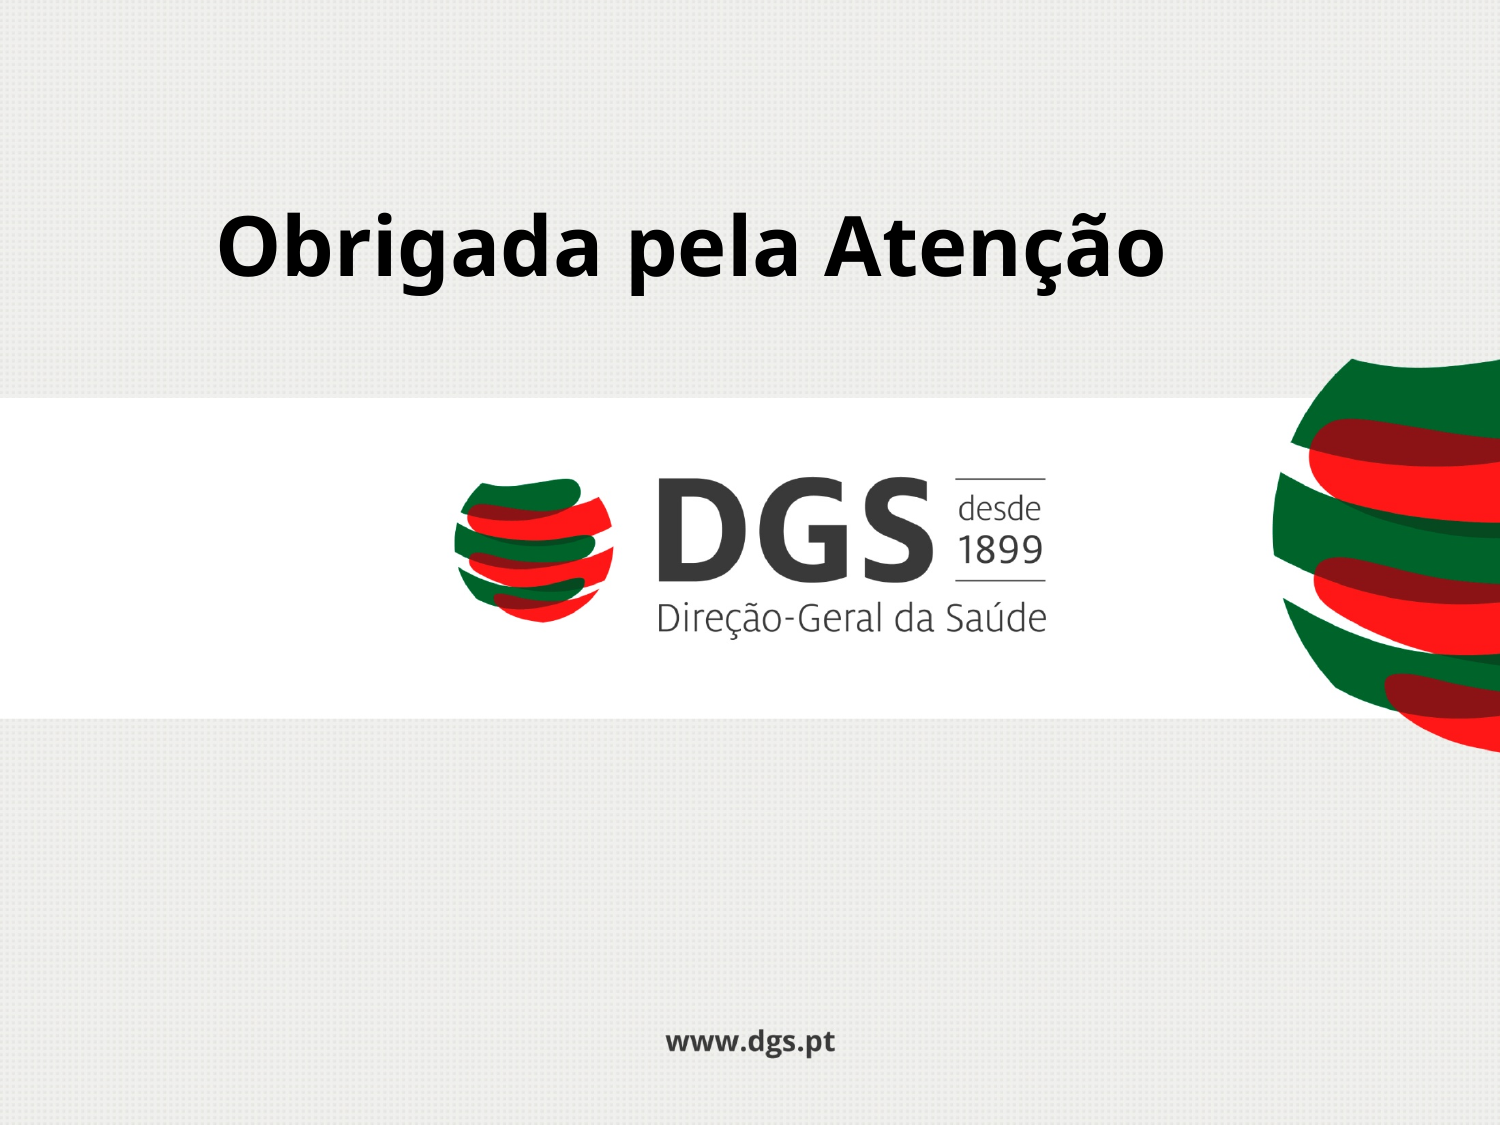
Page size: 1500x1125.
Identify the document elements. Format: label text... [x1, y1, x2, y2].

picture [0, 0, 1500, 1125]
text_box Obrigada pela Atenção [153, 134, 1230, 352]
